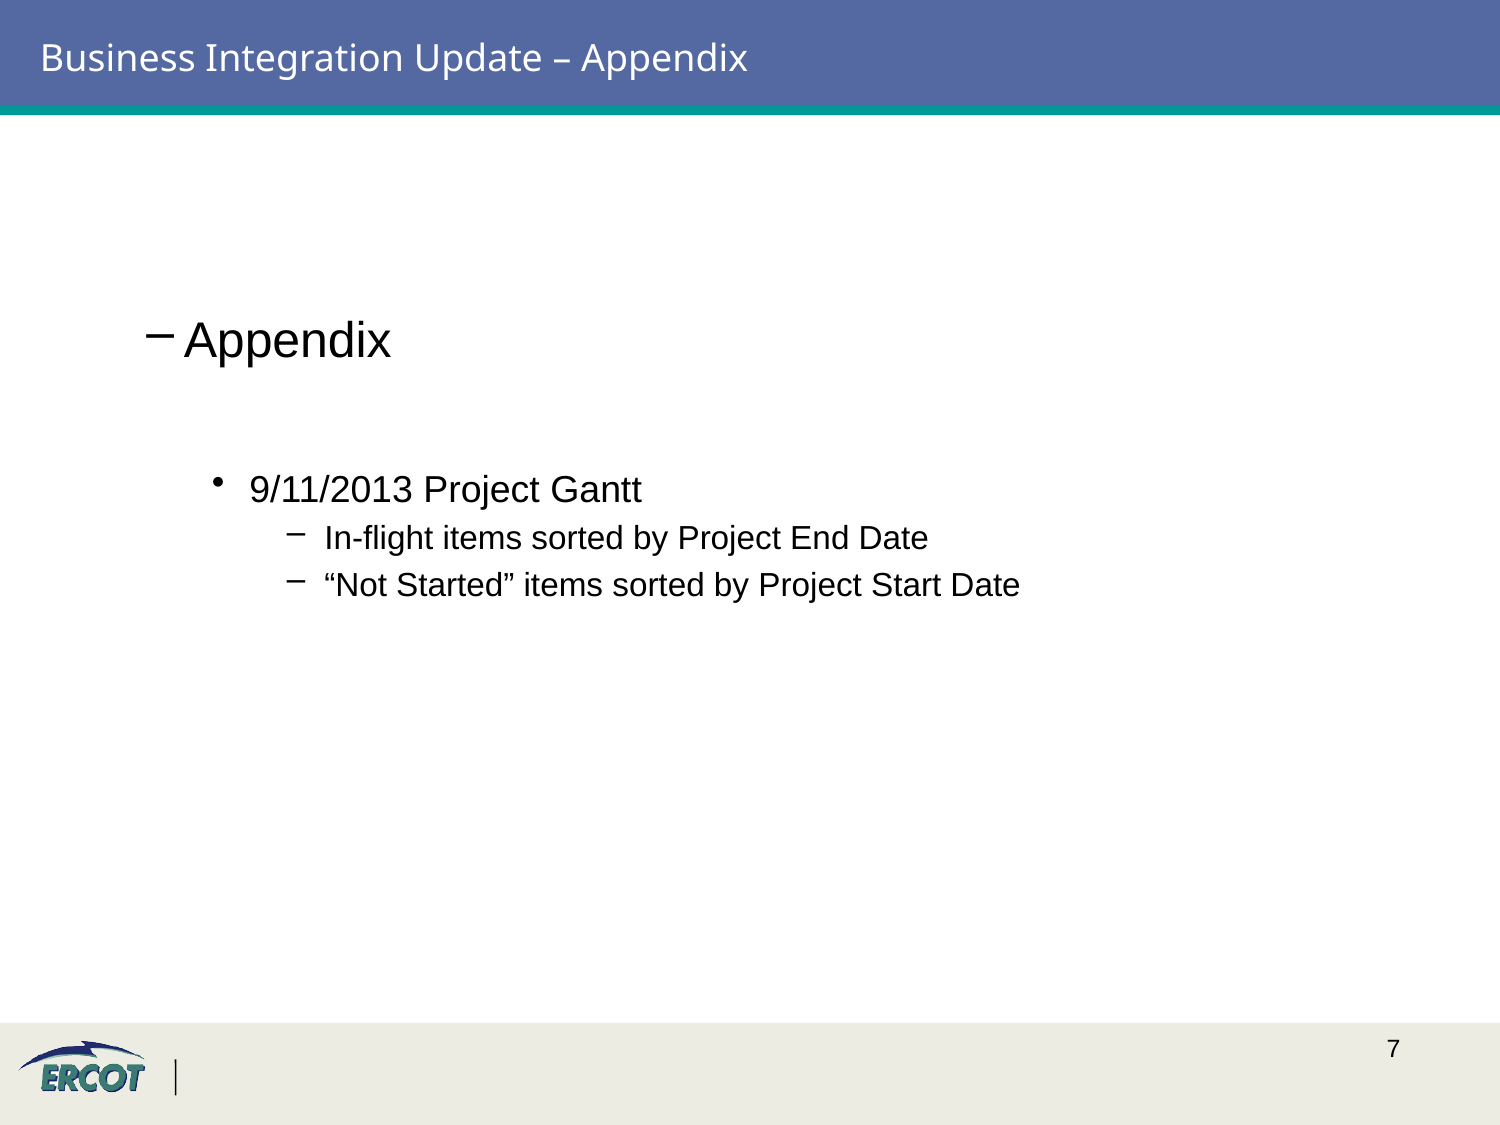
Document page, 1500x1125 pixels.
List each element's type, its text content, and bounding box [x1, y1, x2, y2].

list Appendix 9/11/2013 Project Gantt In-flight items sorted by Project End Date “Not Started” items sorted by Project Start Date [75, 299, 1425, 813]
title Business Integration Update – Appendix [24, 0, 1013, 113]
picture [10, 1031, 151, 1111]
